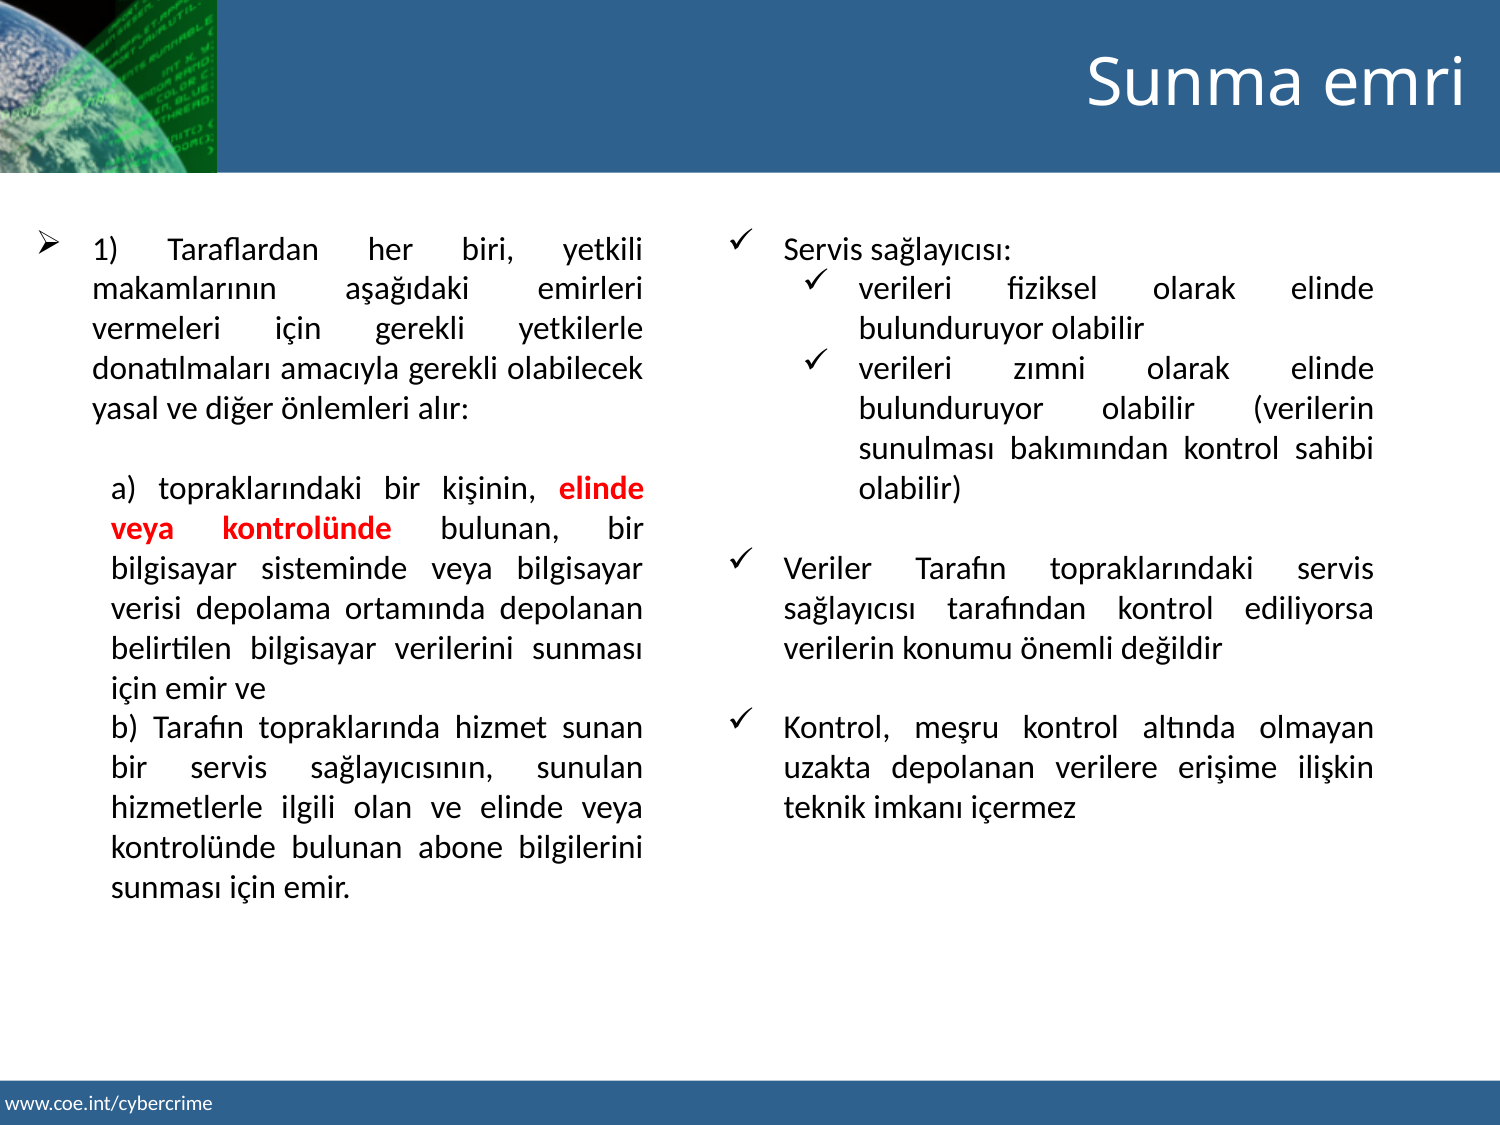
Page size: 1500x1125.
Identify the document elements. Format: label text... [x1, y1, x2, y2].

picture [0, 0, 217, 173]
text_box Servis sağlayıcısı: verileri fiziksel olarak elinde bulunduruyor olabilir verileri zımni olarak elinde bulunduruyor olabilir (verilerin sunulması bakımından kontrol sahibi olabilir) Veriler Tarafın topraklarındaki servis sağlayıcısı tarafından kontrol ediliyorsa verilerin konumu önemli değildir Kontrol, meşru kontrol altında olmayan uzakta depolanan verilere erişime ilişkin teknik imkanı içermez [712, 219, 1390, 833]
text_box 1) Taraflardan her biri, yetkili makamlarının aşağıdaki emirleri vermeleri için gerekli yetkilerle donatılmaları amacıyla gerekli olabilecek yasal ve diğer önlemleri alır: a) topraklarındaki bir kişinin, elinde veya kontrolünde bulunan, bir bilgisayar sisteminde veya bilgisayar verisi depolama ortamında depolanan belirtilen bilgisayar verilerini sunması için emir ve b) Tarafın topraklarında hizmet sunan bir servis sağlayıcısının, sunulan hizmetlerle ilgili olan ve elinde veya kontrolünde bulunan abone bilgilerini sunması için emir. [21, 219, 660, 913]
text_box Sunma emri [230, 31, 1483, 126]
